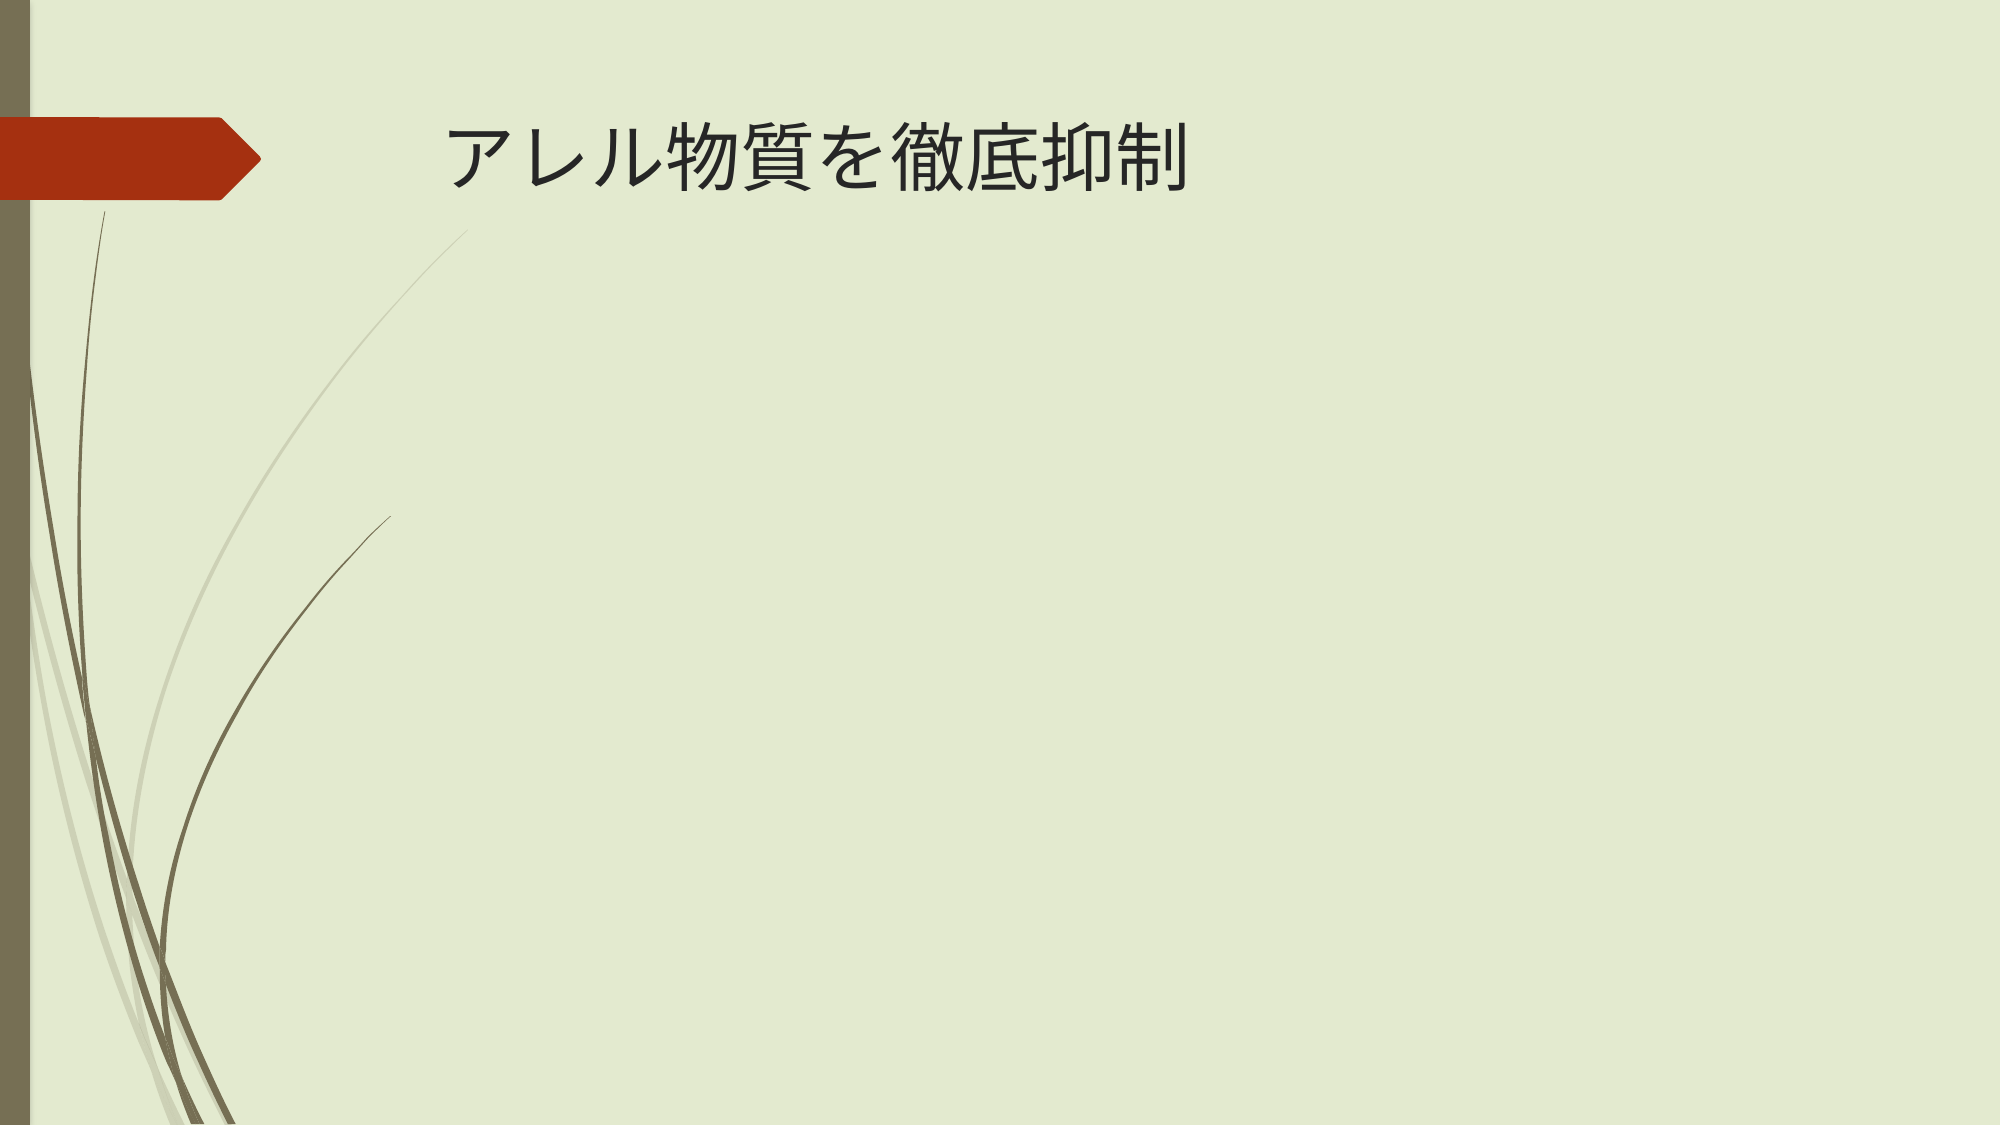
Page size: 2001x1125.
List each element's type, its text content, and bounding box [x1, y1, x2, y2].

title アレル物質を徹底抑制 [425, 102, 1888, 313]
